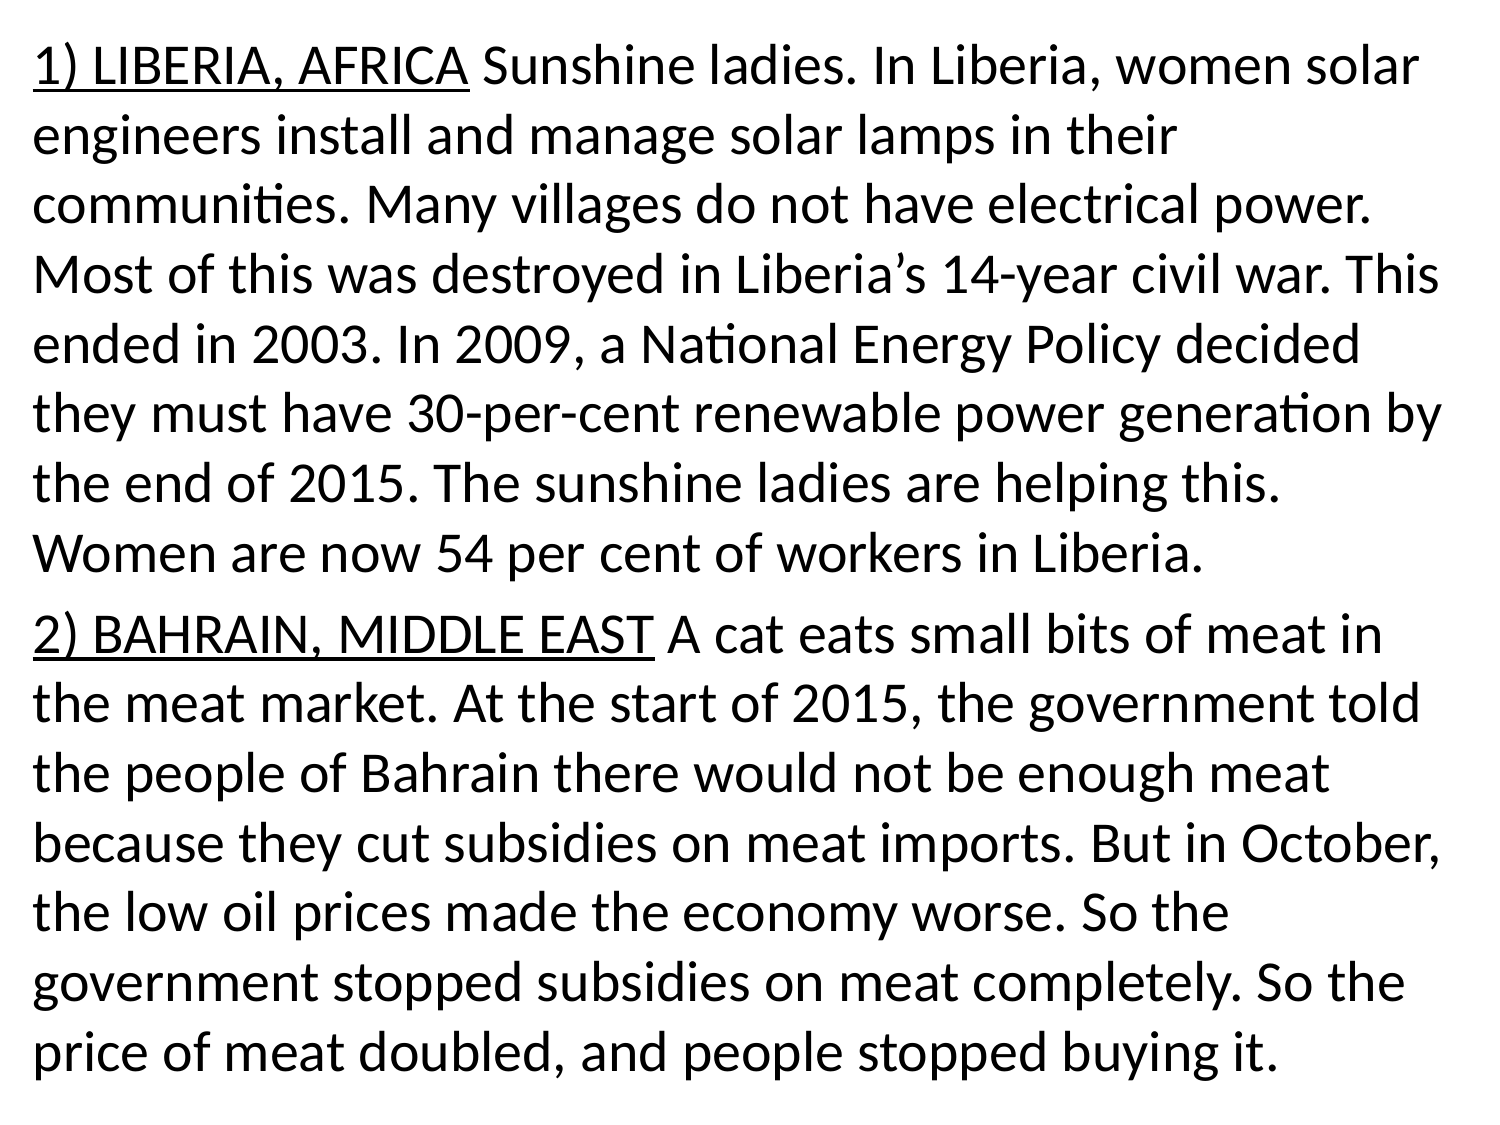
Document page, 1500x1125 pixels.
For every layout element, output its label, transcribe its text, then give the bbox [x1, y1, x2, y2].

list 1) LIBERIA, AFRICA Sunshine ladies. In Liberia, women solar engineers install and manage solar lamps in their communities. Many villages do not have electrical power. Most of this was destroyed in Liberia’s 14-year civil war. This ended in 2003. In 2009, a National Energy Policy decided they must have 30-per-cent renewable power generation by the end of 2015. The sunshine ladies are helping this. Women are now 54 per cent of workers in Liberia. 2) BAHRAIN, MIDDLE EAST A cat eats small bits of meat in the meat market. At the start of 2015, the government told the people of Bahrain there would not be enough meat because they cut subsidies on meat imports. But in October, the low oil prices made the economy worse. So the government stopped subsidies on meat completely. So the price of meat doubled, and people stopped buying it. [17, 19, 1483, 1106]
